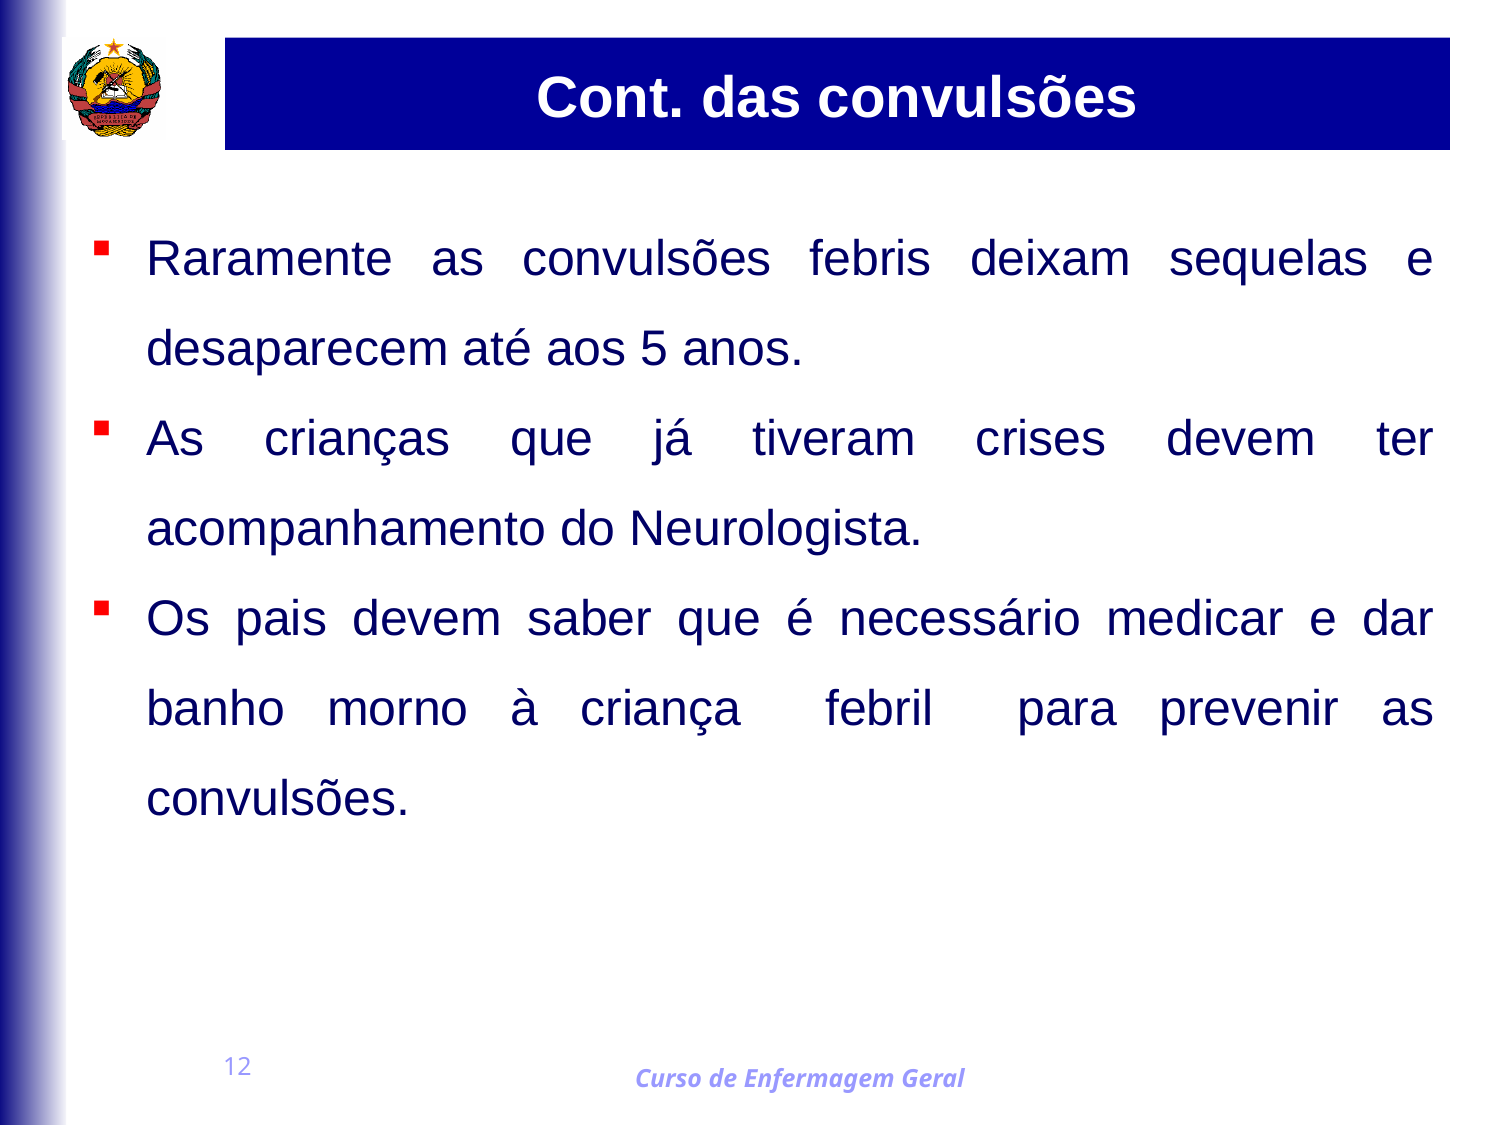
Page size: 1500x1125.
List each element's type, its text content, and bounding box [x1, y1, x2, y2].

title Cont. das convulsões [224, 37, 1451, 151]
list Raramente as convulsões febris deixam sequelas e desaparecem até aos 5 anos. As crianças que já tiveram crises devem ter acompanhamento do Neurologista. Os pais devem saber que é necessário medicar e dar banho morno à criança febril para prevenir as convulsões. [74, 187, 1451, 1013]
slide_number 12 [62, 1037, 413, 1098]
footer Curso de Enfermagem Geral [499, 1049, 1101, 1101]
